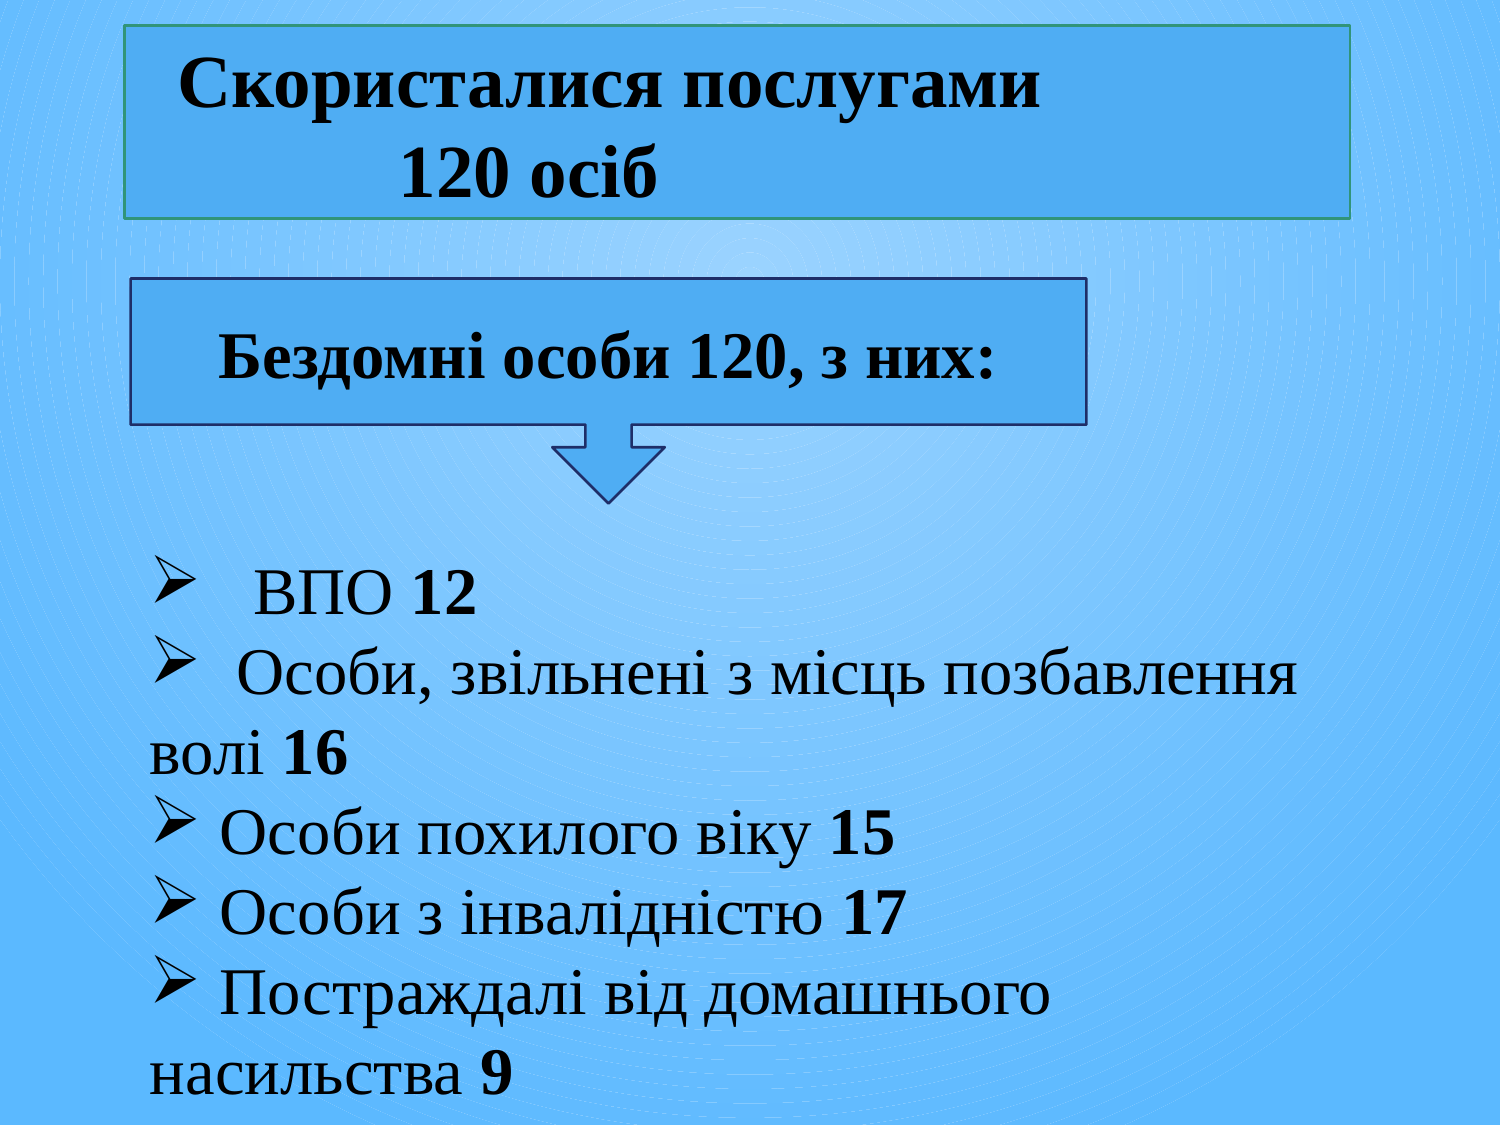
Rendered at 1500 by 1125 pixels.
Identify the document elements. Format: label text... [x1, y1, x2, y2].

title Скористалися послугами 120 осіб [123, 24, 1351, 220]
text_box Бездомні особи 120, з них: [129, 277, 1088, 505]
text_box ВПО 12 Особи, звільнені з місць позбавлення волі 16 Особи похилого віку 15 Особи з інвалідністю 17 Постраждалі від домашнього насильства 9 [135, 460, 1376, 1125]
